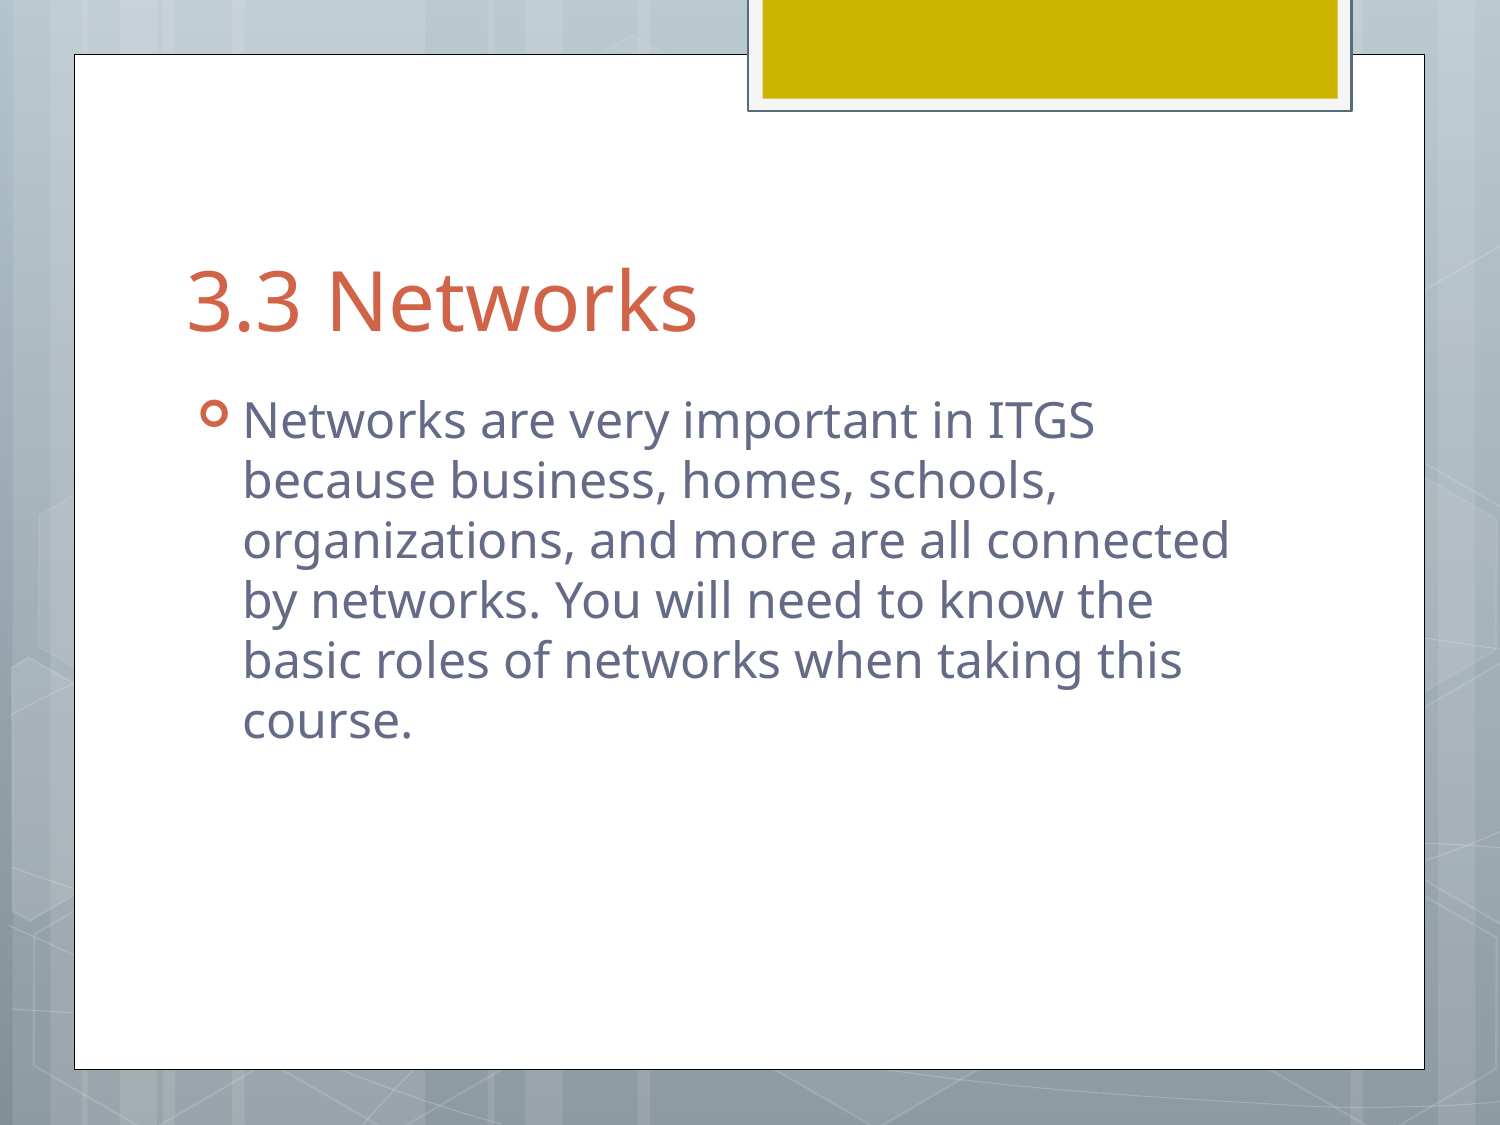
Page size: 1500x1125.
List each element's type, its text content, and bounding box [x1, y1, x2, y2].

list Networks are very important in ITGS because business, homes, schools, organizations, and more are all connected by networks. You will need to know the basic roles of networks when taking this course. [171, 381, 1283, 957]
title 3.3 Networks [171, 168, 1324, 357]
